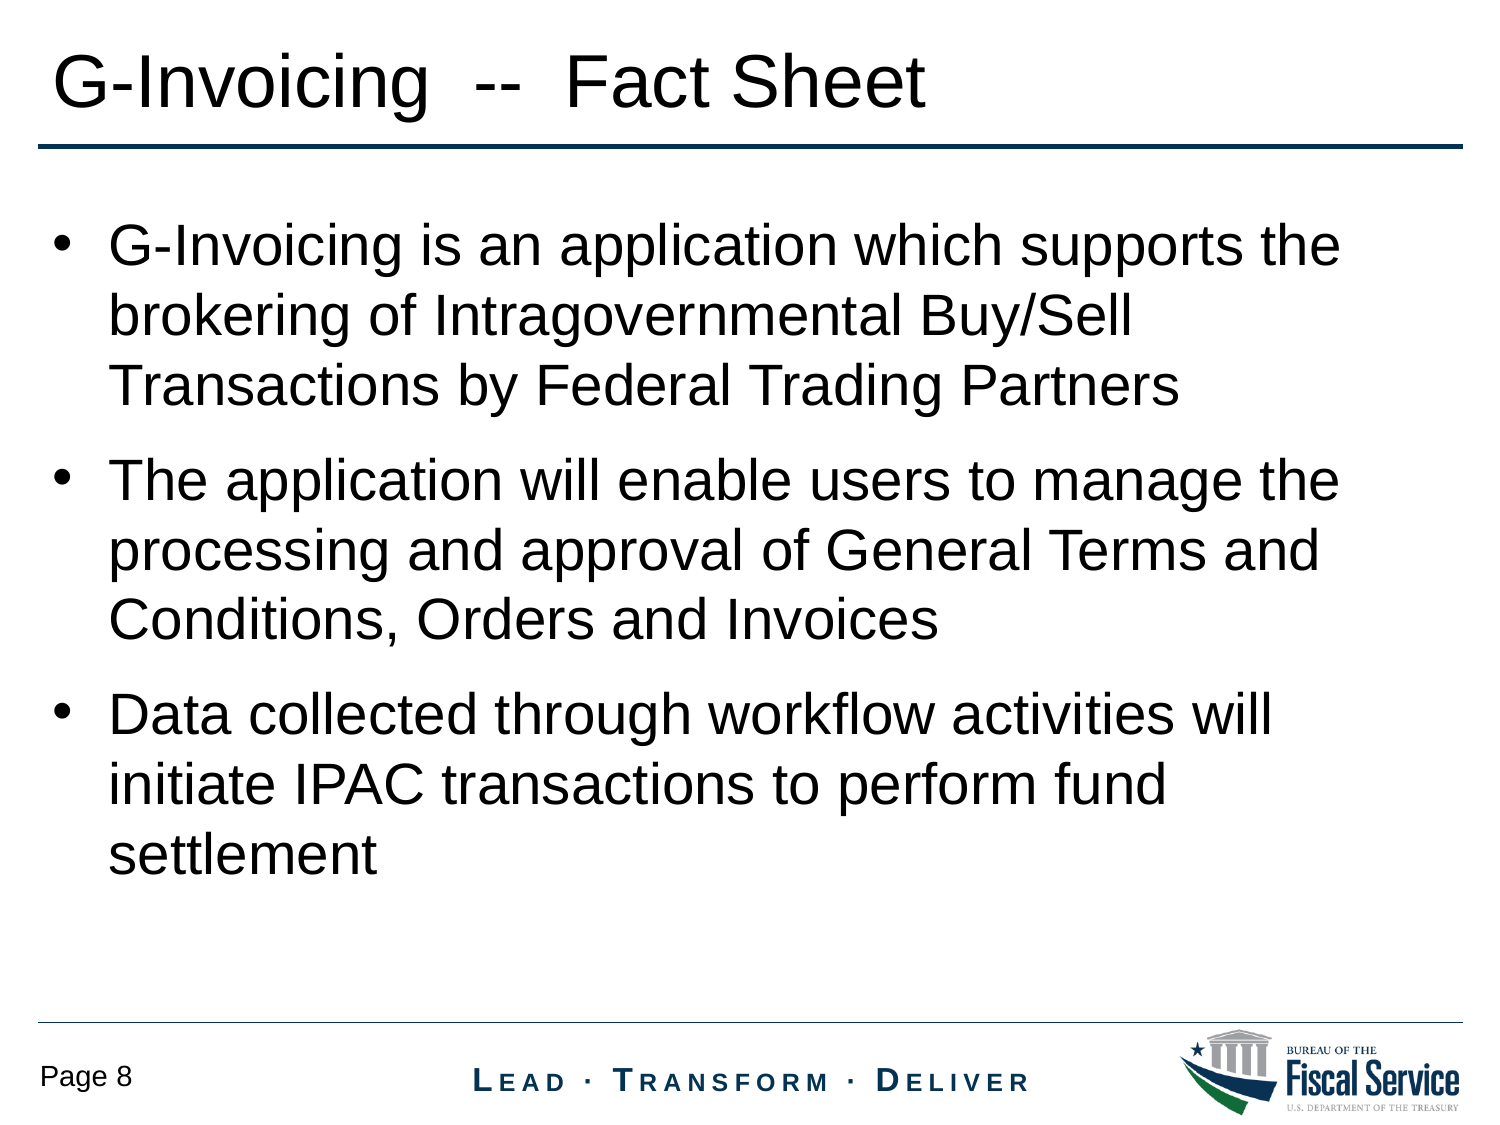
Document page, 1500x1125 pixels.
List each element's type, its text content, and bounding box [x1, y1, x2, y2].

picture [1175, 1026, 1463, 1118]
list G-Invoicing -- Fact Sheet [37, 24, 1463, 138]
list G-Invoicing is an application which supports the brokering of Intragovernmental Buy/Sell Transactions by Federal Trading Partners The application will enable users to manage the processing and approval of General Terms and Conditions, Orders and Invoices Data collected through workflow activities will initiate IPAC transactions to perform fund settlement [37, 200, 1463, 950]
